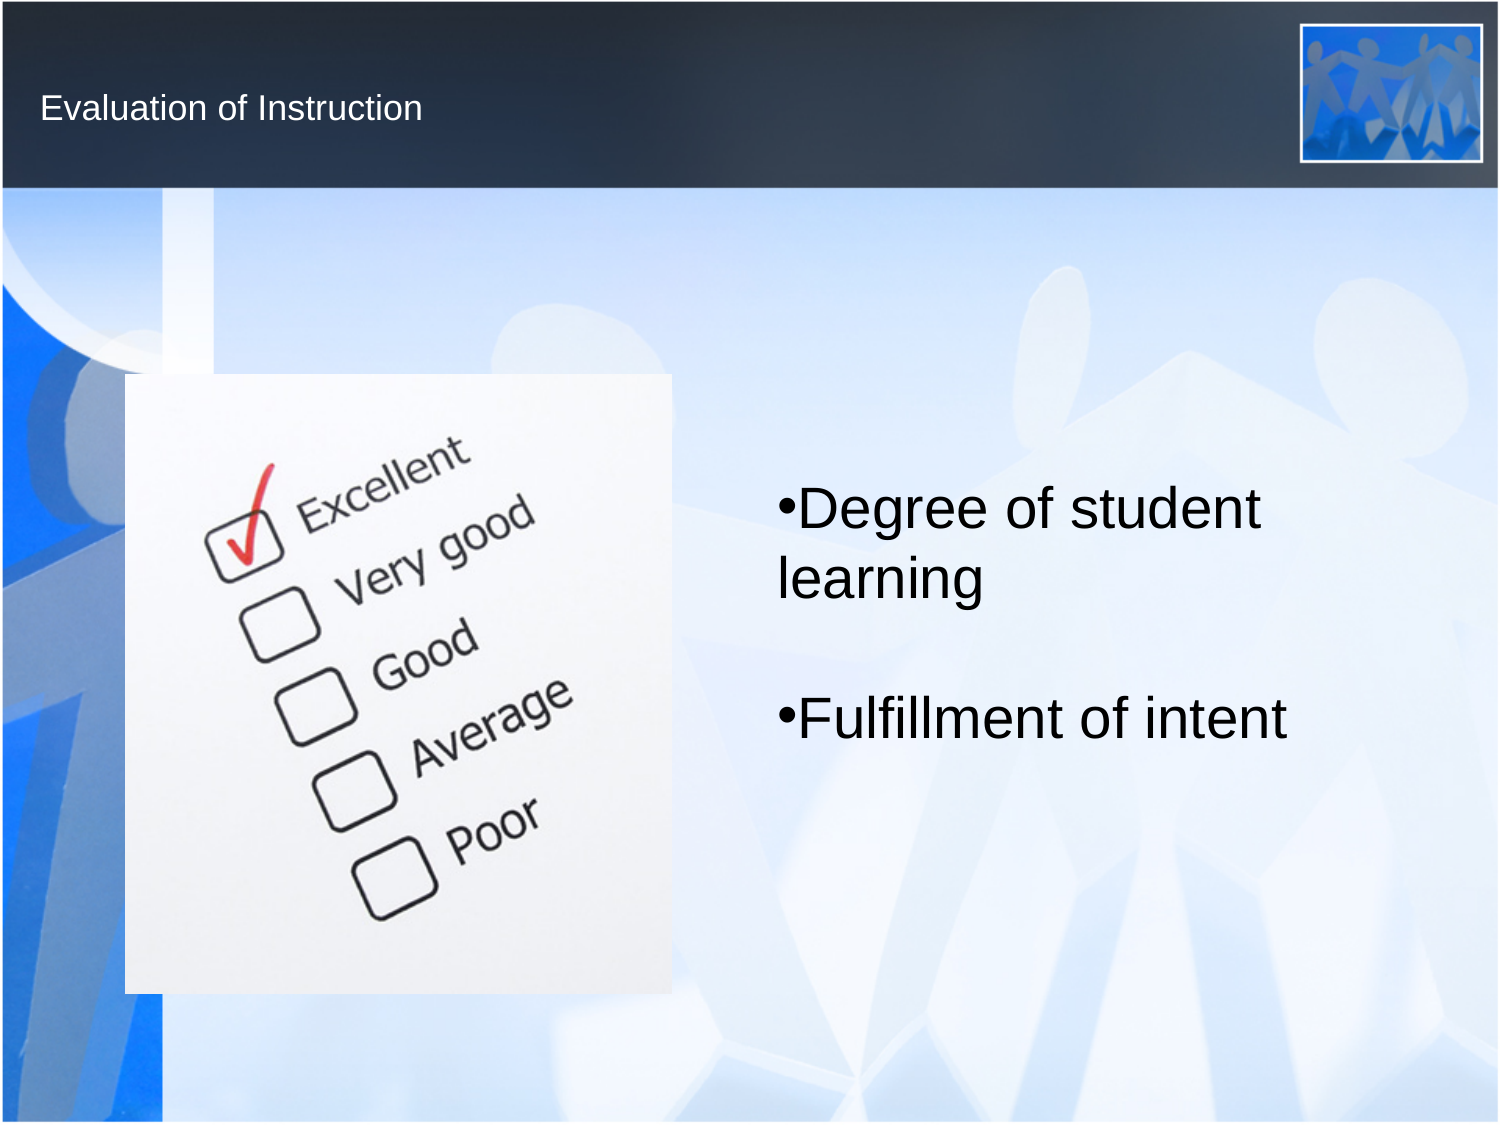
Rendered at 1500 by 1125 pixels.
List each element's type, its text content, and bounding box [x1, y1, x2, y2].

title Evaluation of Instruction [24, 37, 1475, 175]
picture [0, 0, 1500, 1125]
text_box Degree of student learning Fulfillment of intent [762, 462, 1388, 758]
